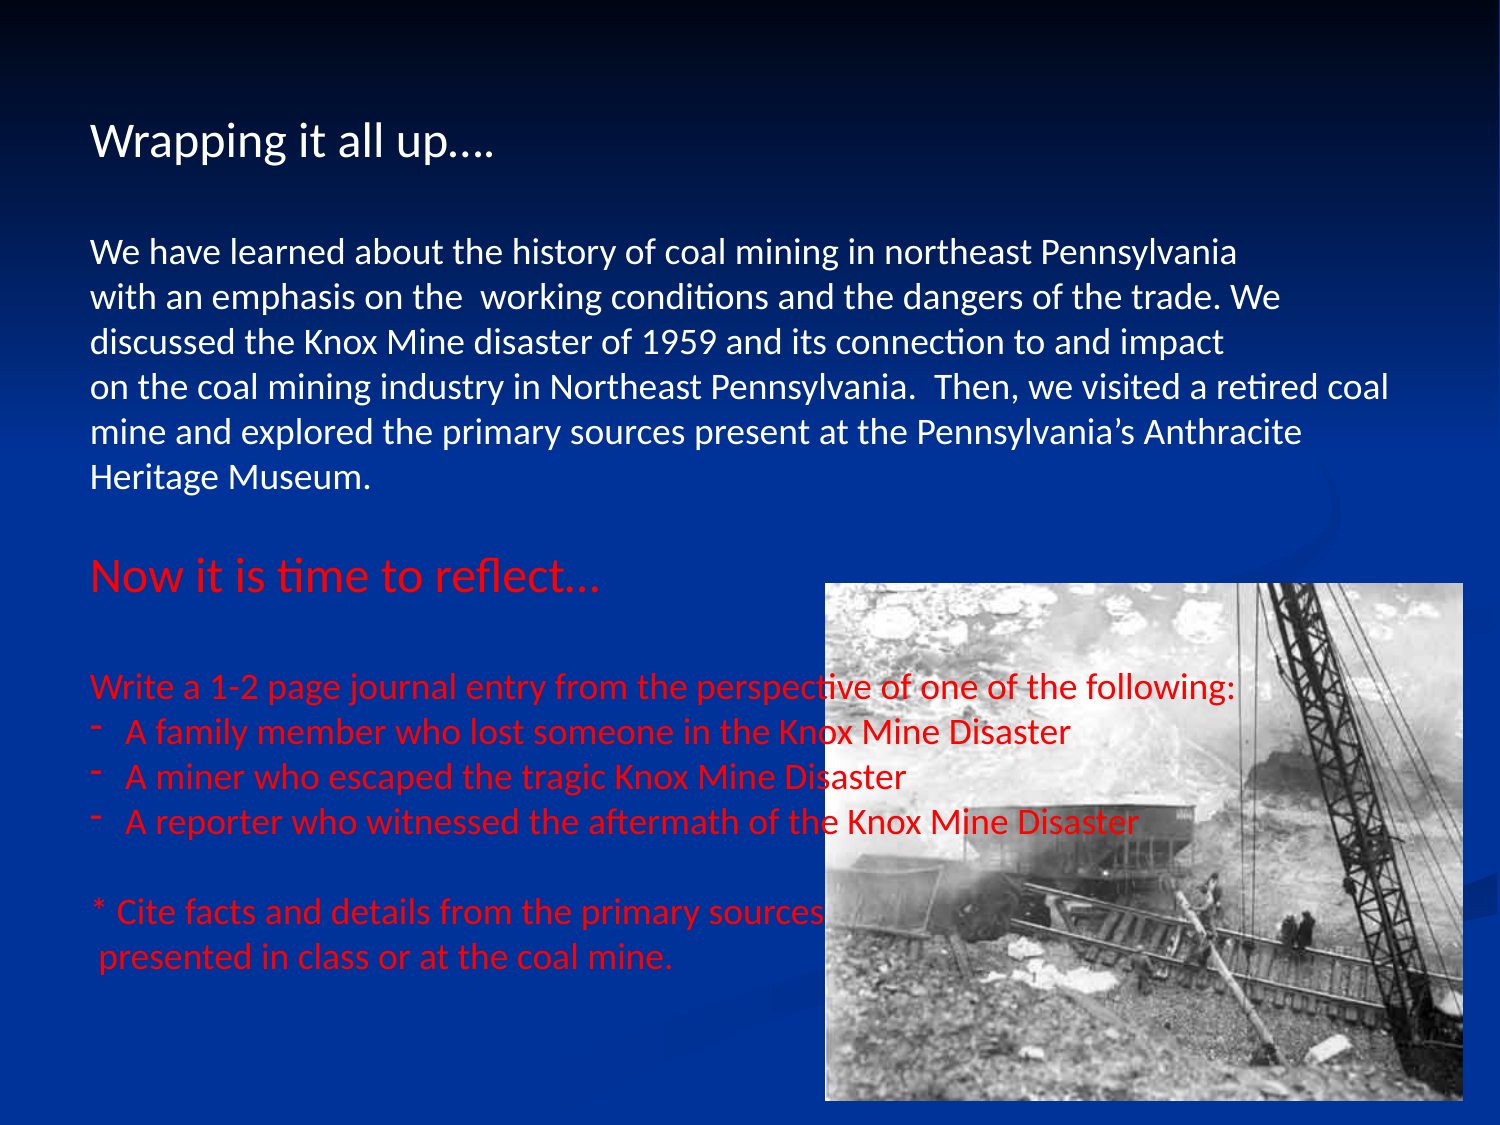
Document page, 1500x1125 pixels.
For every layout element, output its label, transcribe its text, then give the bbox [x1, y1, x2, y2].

picture [824, 583, 1463, 1101]
text_box Wrapping it all up…. We have learned about the history of coal mining in northeast Pennsylvania with an emphasis on the working conditions and the dangers of the trade. We discussed the Knox Mine disaster of 1959 and its connection to and impact on the coal mining industry in Northeast Pennsylvania. Then, we visited a retired coal mine and explored the primary sources present at the Pennsylvania’s Anthracite Heritage Museum. Now it is time to reflect… Write a 1-2 page journal entry from the perspective of one of the following: A family member who lost someone in the Knox Mine Disaster A miner who escaped the tragic Knox Mine Disaster A reporter who witnessed the aftermath of the Knox Mine Disaster * Cite facts and details from the primary sources presented in class or at the coal mine. [75, 99, 1450, 1030]
